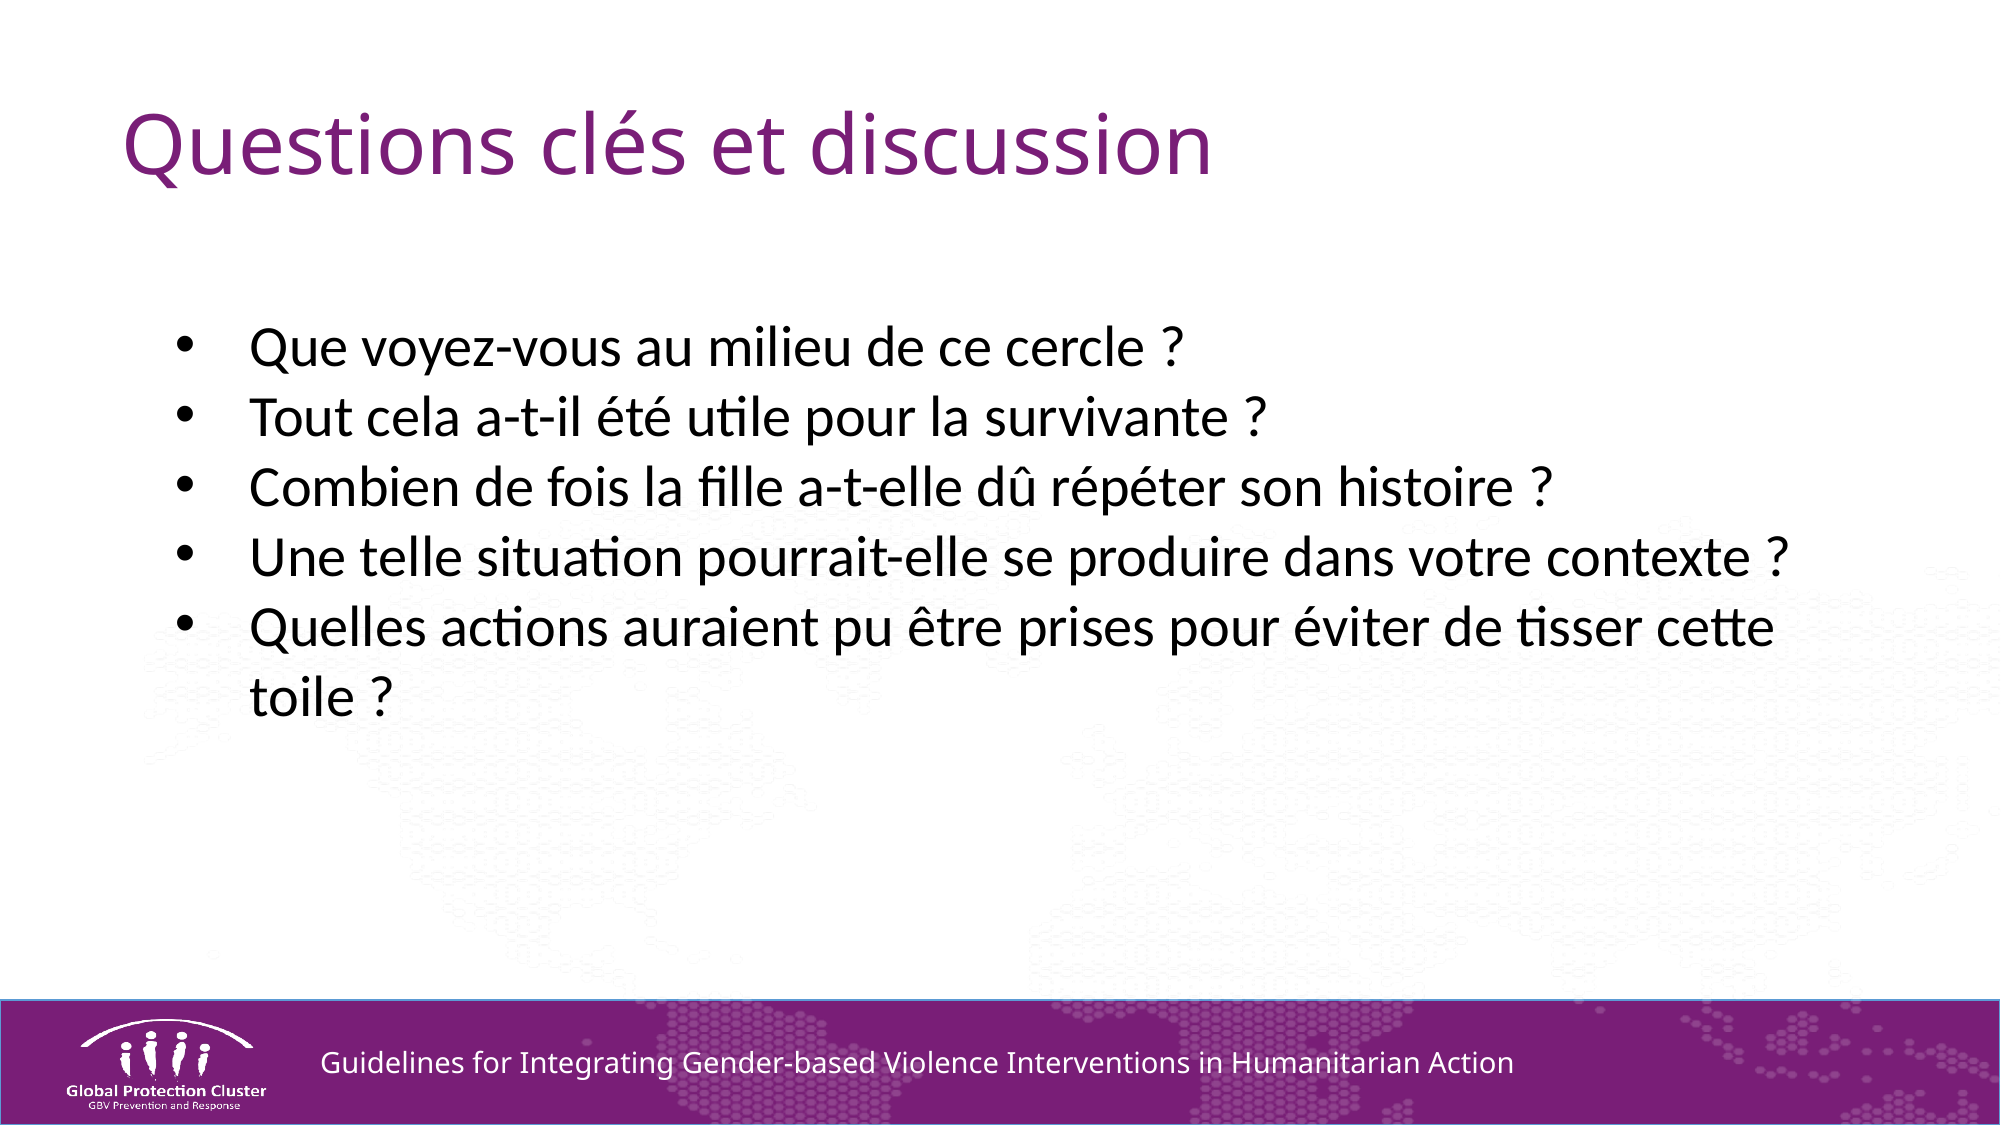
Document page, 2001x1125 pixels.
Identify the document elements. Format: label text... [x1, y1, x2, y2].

text_box Que voyez-vous au milieu de ce cercle ? Tout cela a-t-il été utile pour la survivante ? Combien de fois la fille a-t-elle dû répéter son histoire ? Une telle situation pourrait-elle se produire dans votre contexte ? Quelles actions auraient pu être prises pour éviter de tisser cette toile ? [160, 300, 1892, 736]
title Questions clés et discussion [106, 94, 1350, 228]
picture [56, 254, 2001, 1125]
